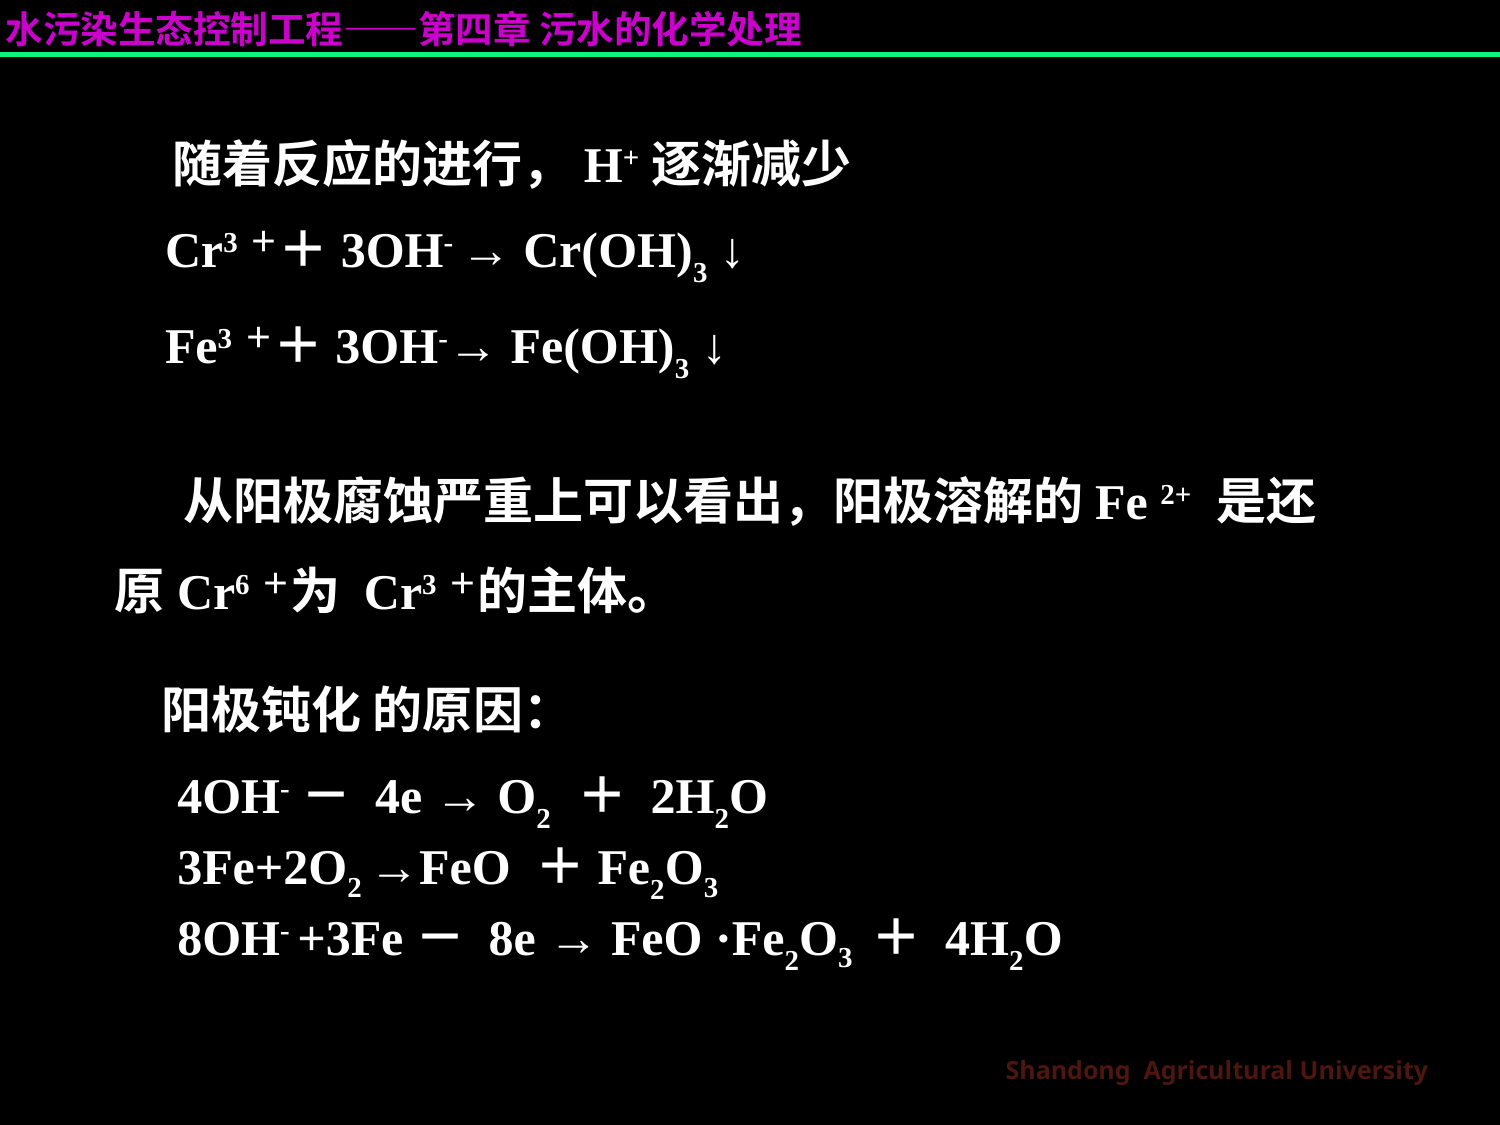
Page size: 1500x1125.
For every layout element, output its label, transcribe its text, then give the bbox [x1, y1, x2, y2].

text_box 从阳极腐蚀严重上可以看出，阳极溶解的Fe 2+ 是还原Cr6＋为 Cr3＋的主体。 [100, 432, 1353, 628]
text_box 阳极钝化 的原因： 4OH-－ 4e → O2 ＋ 2H2O 3Fe+2O2 →FeO ＋Fe2O3 8OH- +3Fe－ 8e → FeO ·Fe2O3 ＋ 4H2O [0, 671, 1212, 1052]
text_box 随着反应的进行，H+逐渐减少 Cr3＋＋3OH- → Cr(OH)3 ↓ Fe3＋＋3OH-→ Fe(OH)3 ↓ [100, 125, 1318, 432]
